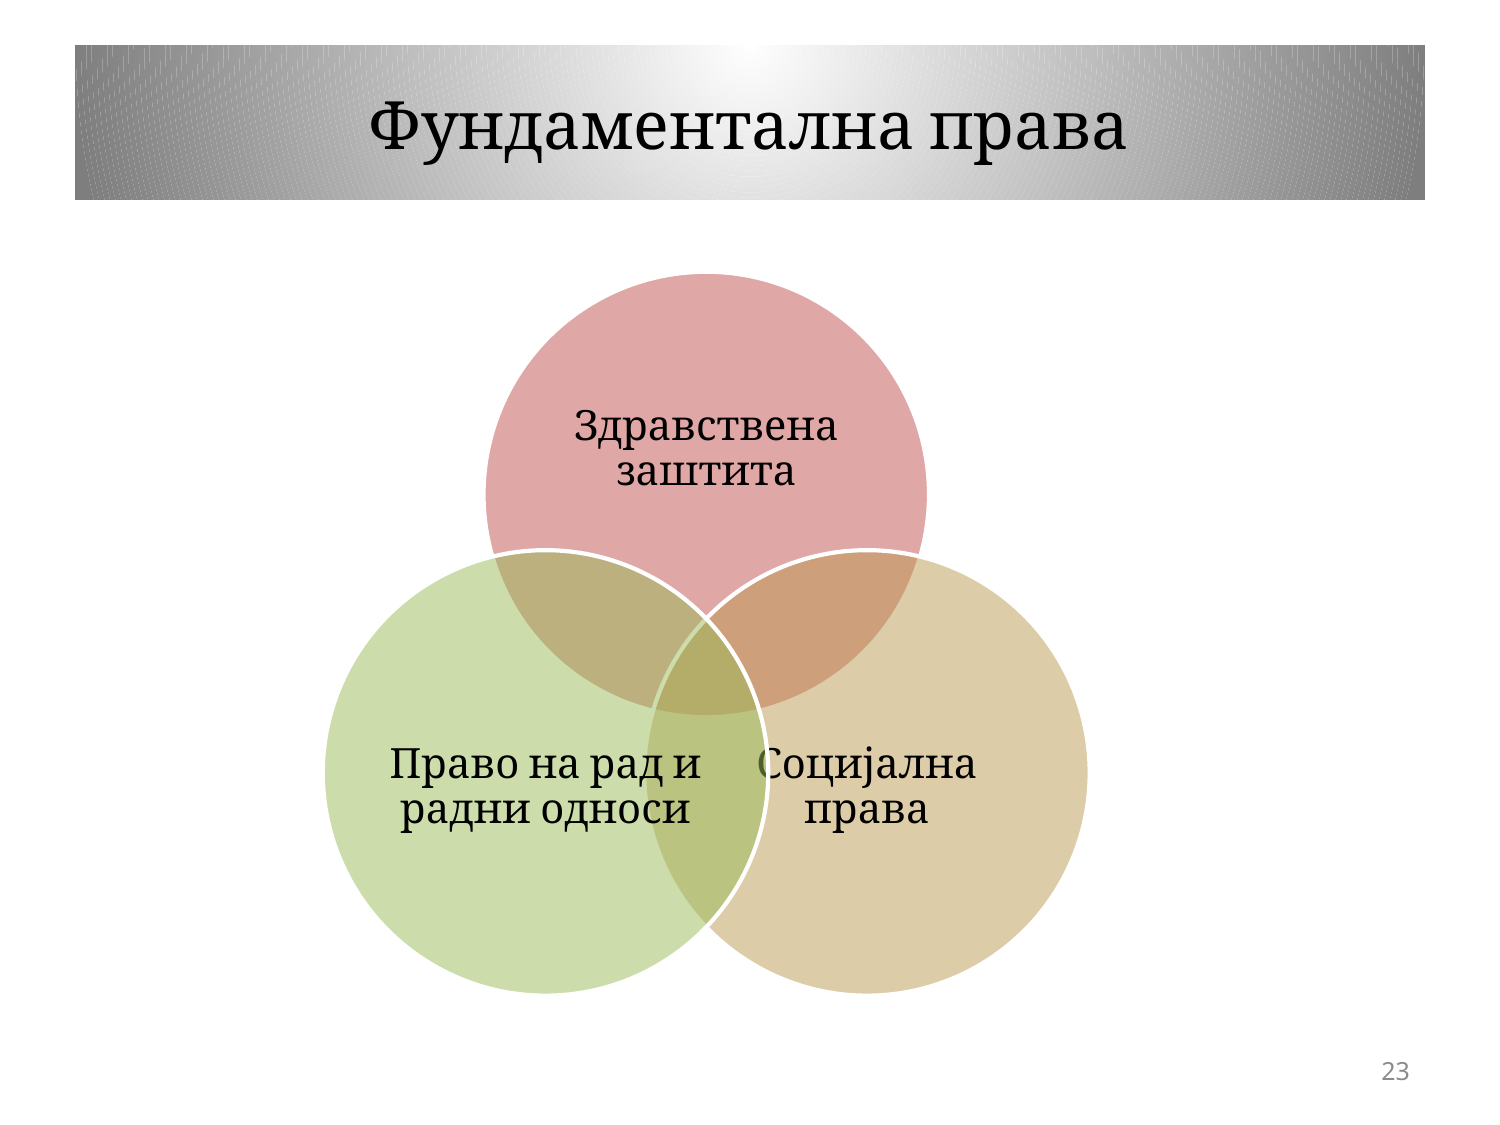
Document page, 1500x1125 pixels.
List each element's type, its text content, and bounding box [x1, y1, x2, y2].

title Фундаментална права [74, 44, 1426, 201]
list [112, 262, 1301, 1006]
slide_number 23 [1074, 1042, 1425, 1103]
